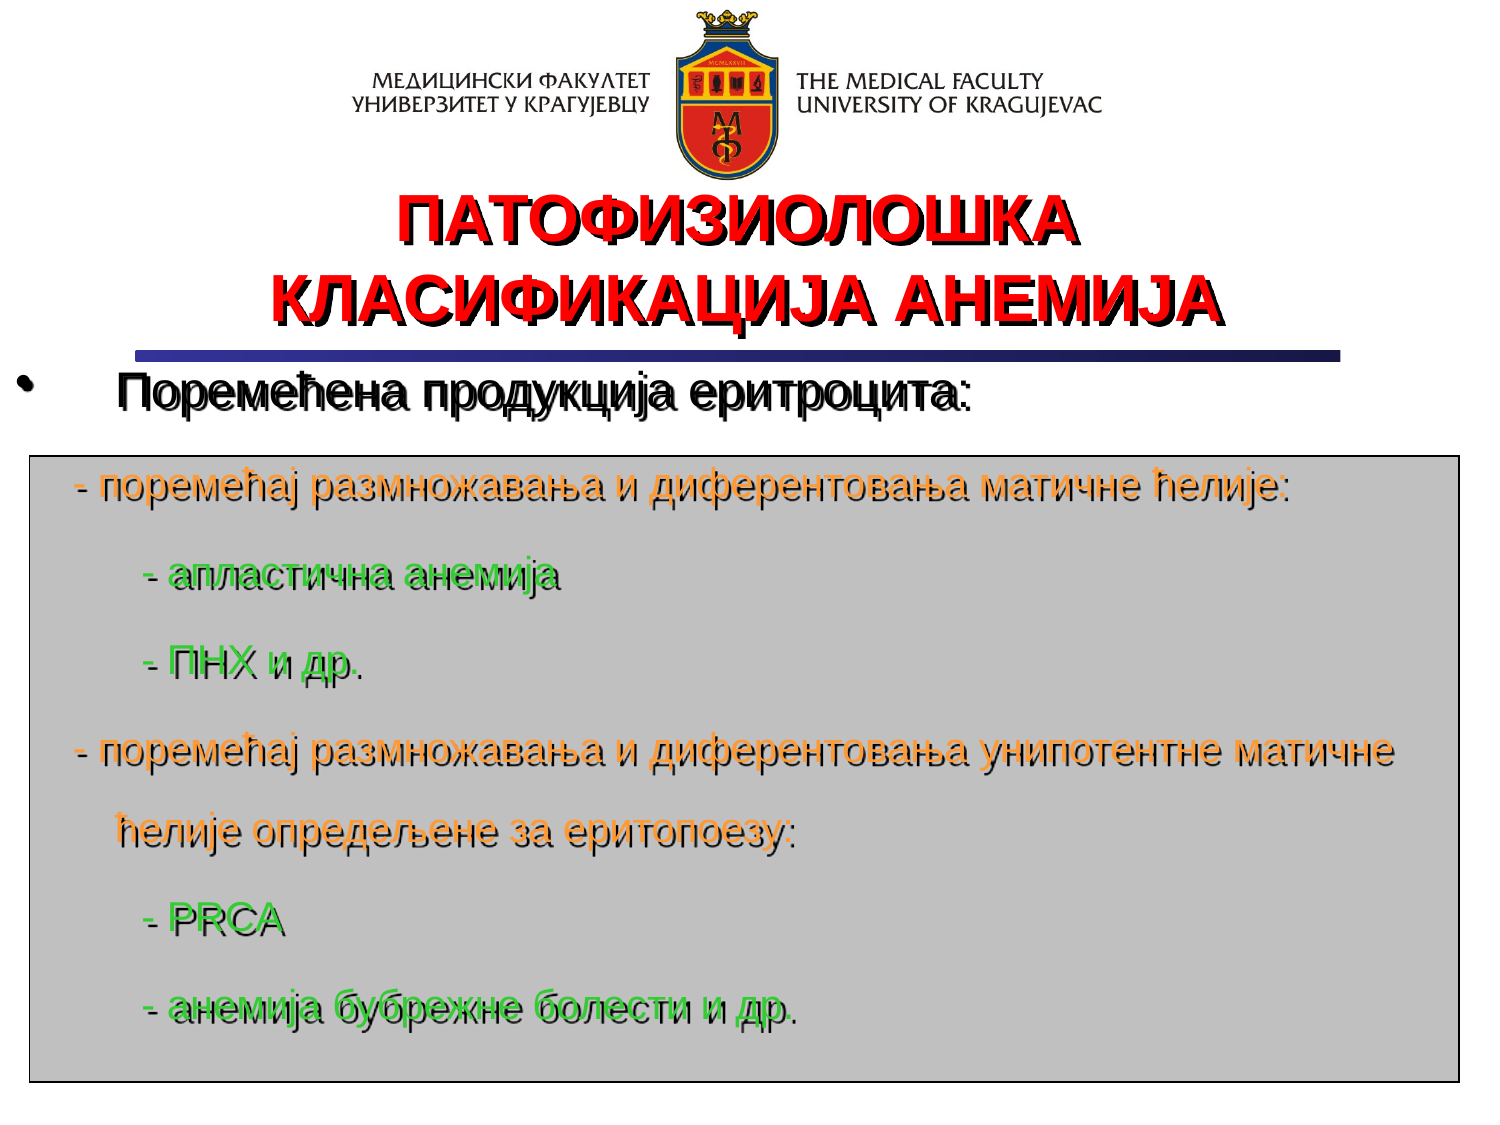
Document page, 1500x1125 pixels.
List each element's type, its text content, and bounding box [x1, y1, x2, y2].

text_box [1447, 456, 1459, 1083]
text_box [135, 350, 1341, 362]
picture [328, 0, 1125, 160]
title ПАТОФИЗИОЛОШКА КЛАСИФИКАЦИЈА АНЕМИЈА [29, 160, 1465, 349]
list Поремећена продукција еритроцита: - поремећај размножавања и диферентовања матичне ћелије: - апластична анемија - ПНХ и др. - поремећај размножавања и диферентовања унипотентне матичне ћелије опредељене за еритопоезу: - PRCA - анемија бубрежне болести и др. [0, 314, 1442, 1125]
